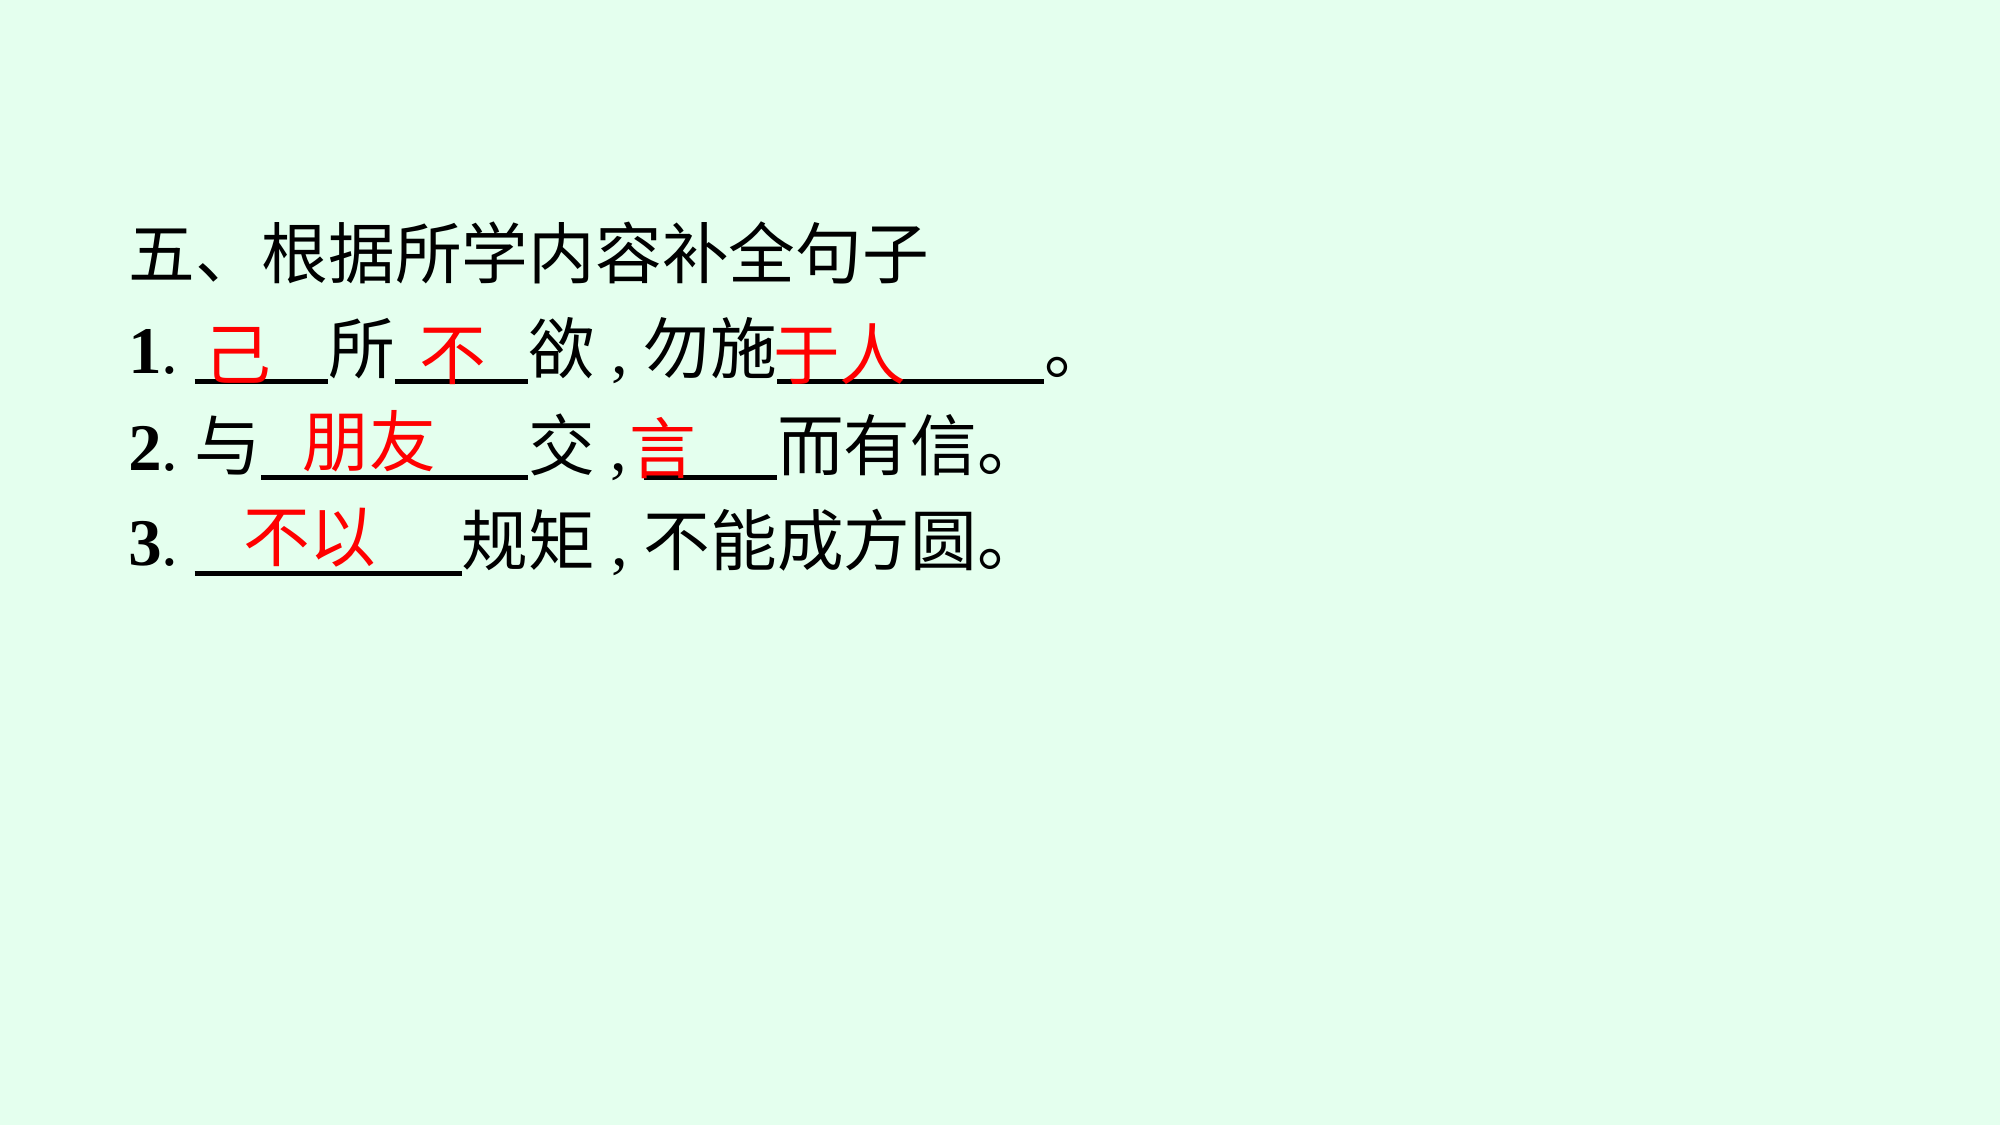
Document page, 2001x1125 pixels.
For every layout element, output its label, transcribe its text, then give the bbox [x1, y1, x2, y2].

text_box 不 [404, 289, 503, 401]
text_box 于人 [758, 289, 940, 401]
text_box 朋友 [287, 376, 469, 488]
text_box 己 [190, 289, 288, 401]
text_box 言 [615, 384, 713, 495]
text_box 五、根据所学内容补全句子 1. 所 欲,勿施 。 2.与 交, 而有信。 3. 规矩,不能成方圆。 [113, 188, 1887, 587]
text_box 不以 [228, 471, 410, 583]
